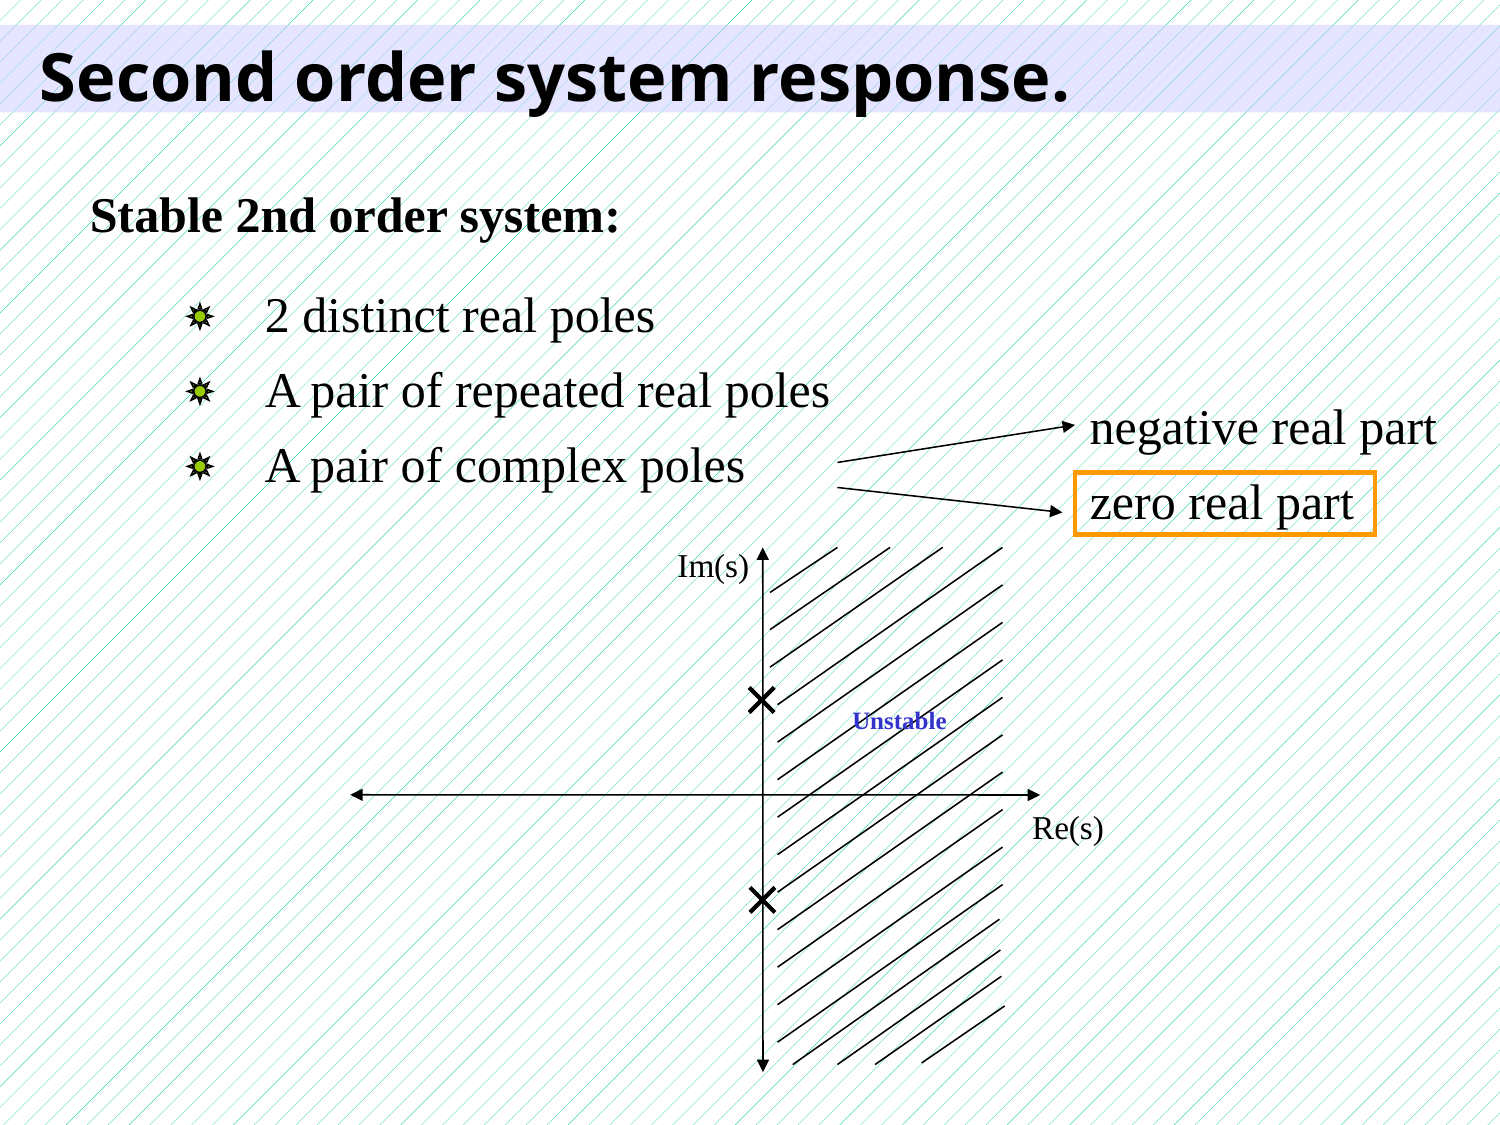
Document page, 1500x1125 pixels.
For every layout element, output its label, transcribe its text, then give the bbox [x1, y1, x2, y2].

text_box [350, 788, 1041, 801]
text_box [748, 687, 775, 713]
text_box [187, 307, 213, 329]
text_box Re(s) [1017, 799, 1126, 854]
text_box A pair of complex poles [249, 424, 1074, 500]
text_box Im(s) [662, 536, 786, 592]
title Second order system response. [24, 24, 1476, 126]
text_box zero real part [1074, 462, 1400, 538]
text_box [1074, 472, 1375, 535]
text_box [187, 457, 213, 479]
text_box [837, 420, 1074, 463]
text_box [749, 887, 776, 913]
text_box [756, 921, 770, 1073]
text_box Stable 2nd order system: [74, 174, 1138, 250]
text_box 2 distinct real poles [249, 274, 1200, 349]
text_box [187, 382, 213, 404]
text_box A pair of repeated real poles [249, 349, 1263, 424]
text_box negative real part [1074, 387, 1463, 463]
text_box Unstable [837, 697, 981, 743]
text_box [837, 487, 1063, 518]
